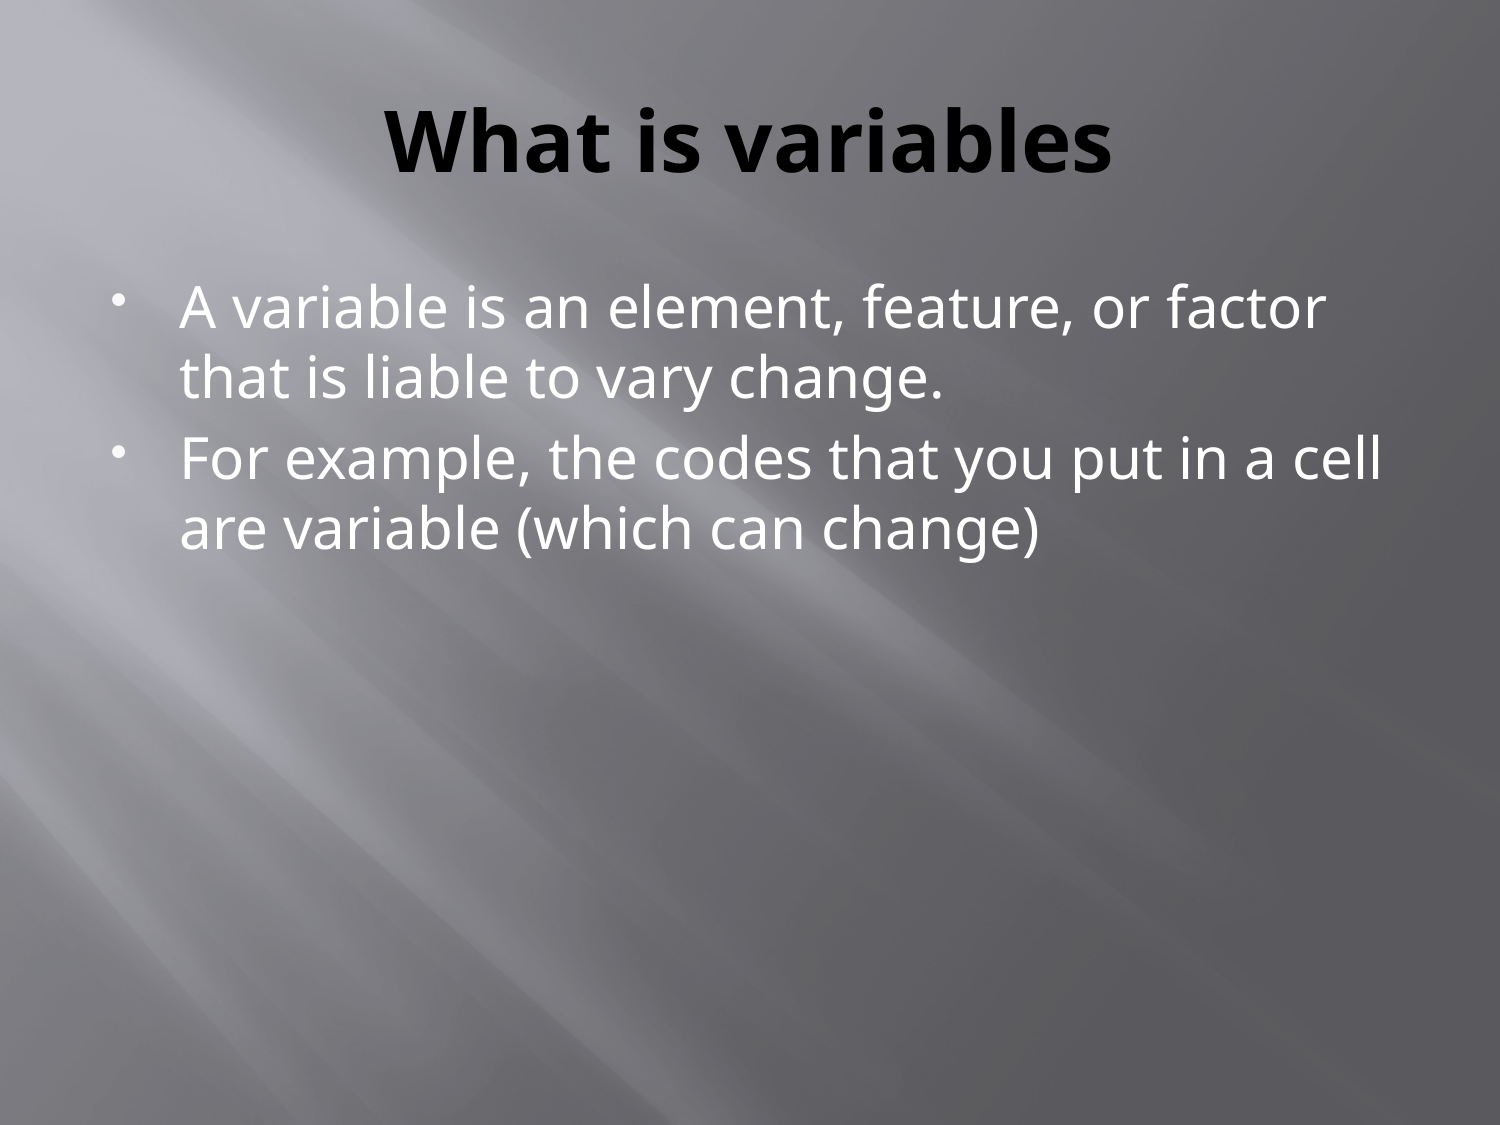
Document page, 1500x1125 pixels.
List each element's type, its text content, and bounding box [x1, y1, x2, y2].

title What is variables [75, 45, 1425, 233]
list A variable is an element, feature, or factor that is liable to vary change. For example, the codes that you put in a cell are variable (which can change) [75, 262, 1425, 1035]
